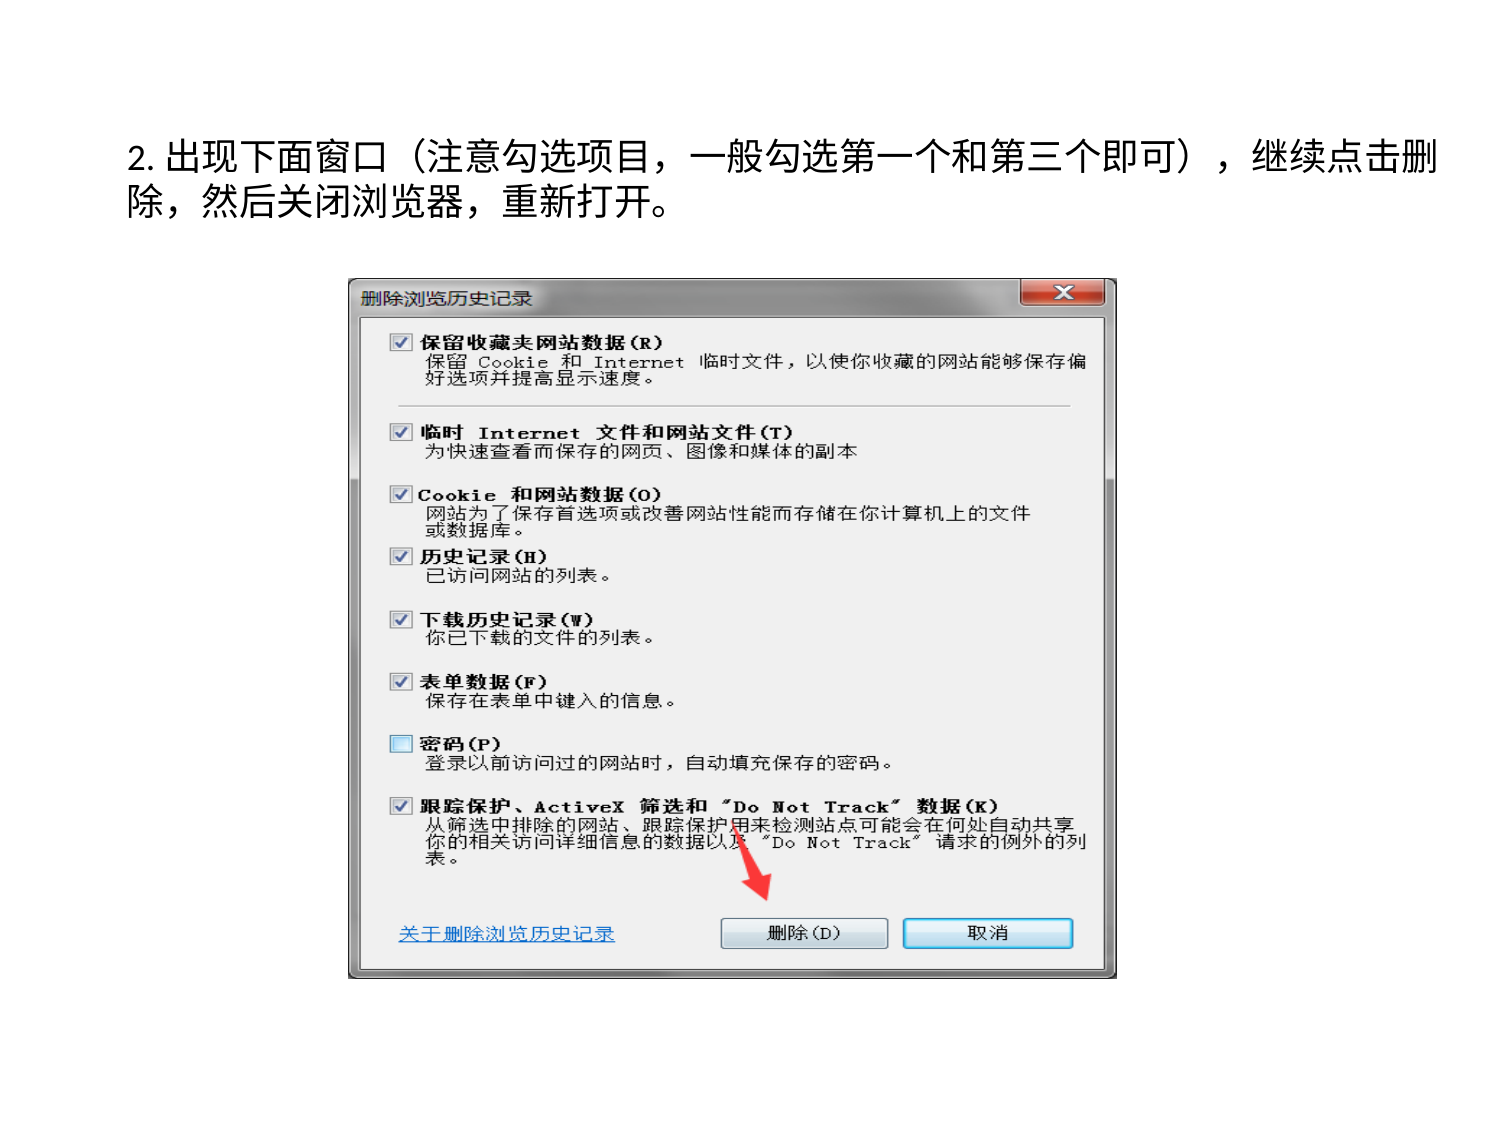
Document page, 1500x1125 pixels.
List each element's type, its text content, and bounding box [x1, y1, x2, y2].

text_box 2.出现下面窗口（注意勾选项目，一般勾选第一个和第三个即可），继续点击删除，然后关闭浏览器，重新打开。 [112, 125, 1471, 231]
picture [348, 278, 1117, 979]
